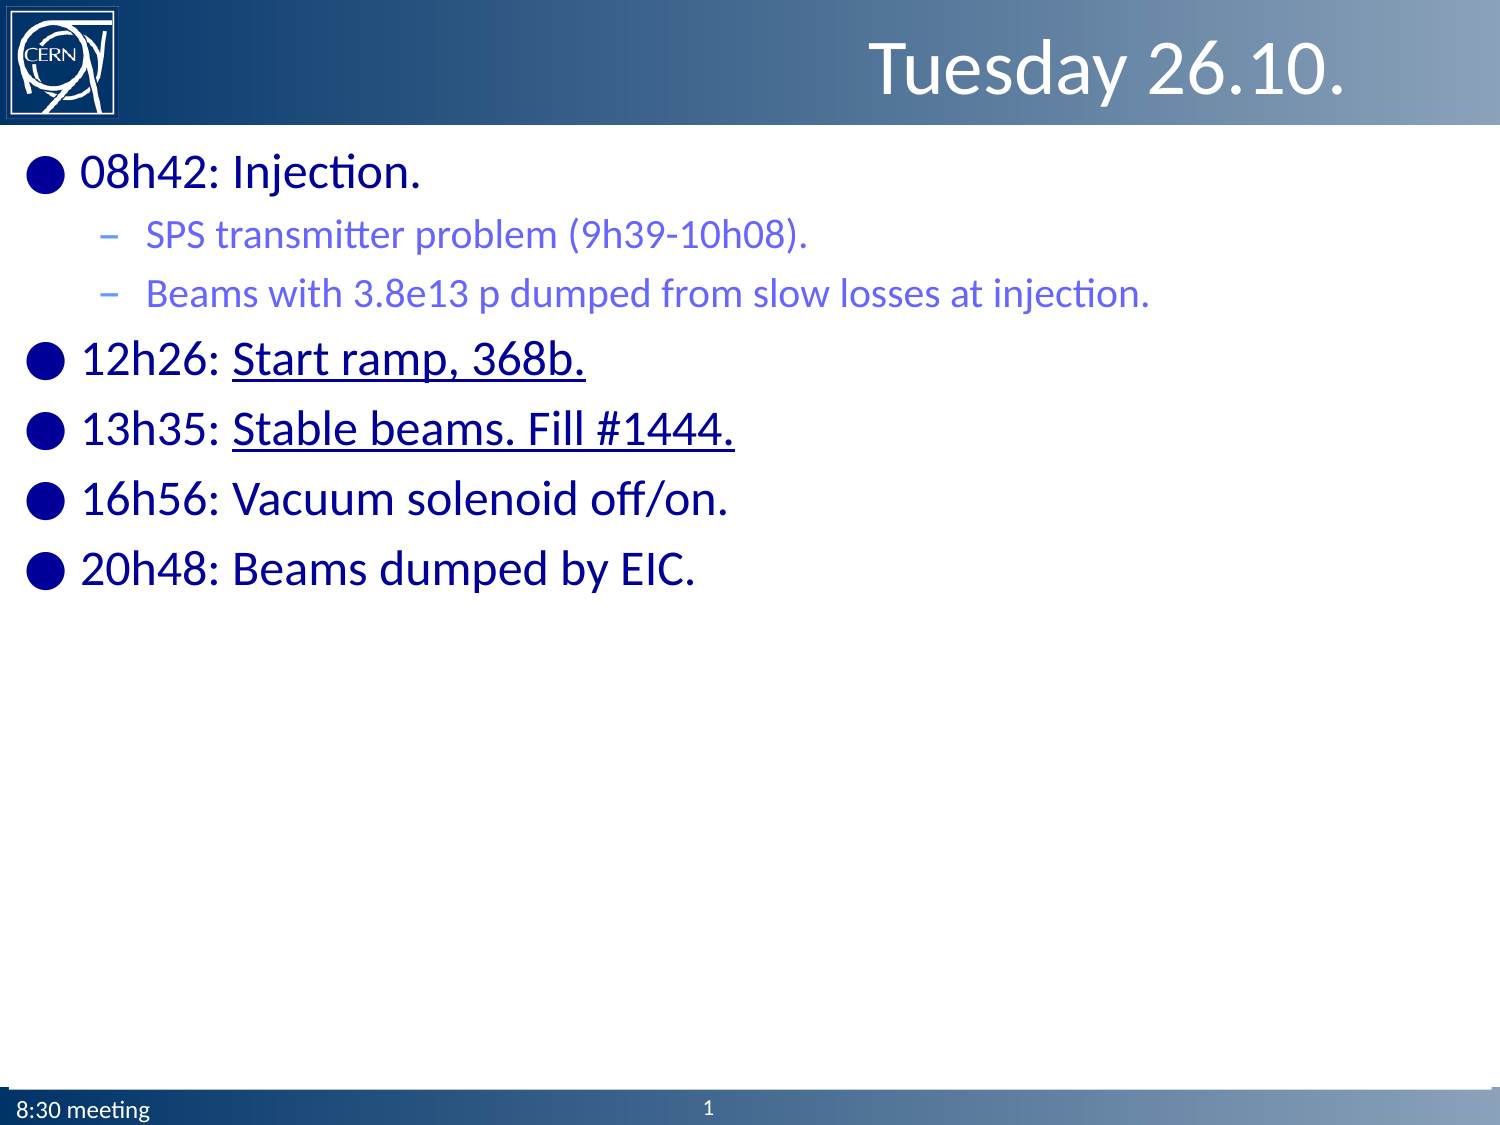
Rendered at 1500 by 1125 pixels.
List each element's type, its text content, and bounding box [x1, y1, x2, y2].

title Tuesday 26.10. [124, 0, 1363, 126]
list 08h42: Injection. SPS transmitter problem (9h39-10h08). Beams with 3.8e13 p dumped from slow losses at injection. 12h26: Start ramp, 368b. 13h35: Stable beams. Fill #1444. 16h56: Vacuum solenoid off/on. 20h48: Beams dumped by EIC. [8, 130, 1492, 1090]
footer 8:30 meeting [0, 1093, 597, 1125]
slide_number 1 [687, 1089, 876, 1125]
picture [6, 6, 119, 119]
